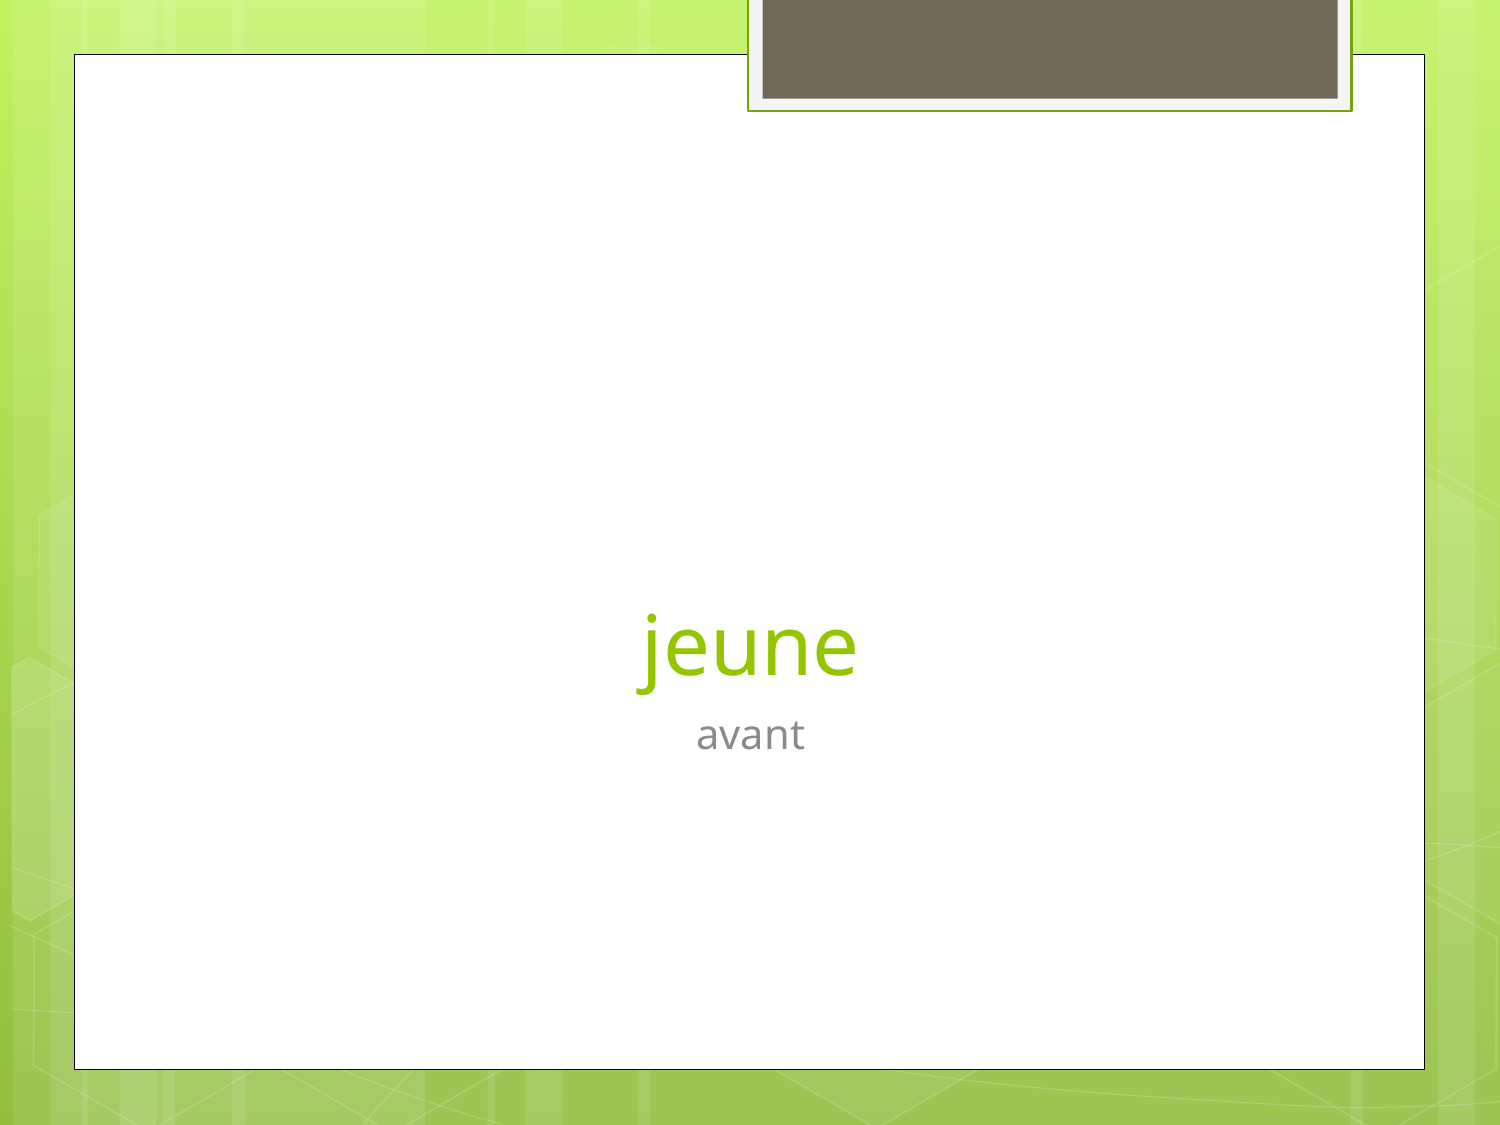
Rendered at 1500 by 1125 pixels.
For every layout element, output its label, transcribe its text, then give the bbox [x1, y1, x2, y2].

list avant [206, 699, 1296, 950]
title jeune [206, 475, 1296, 699]
